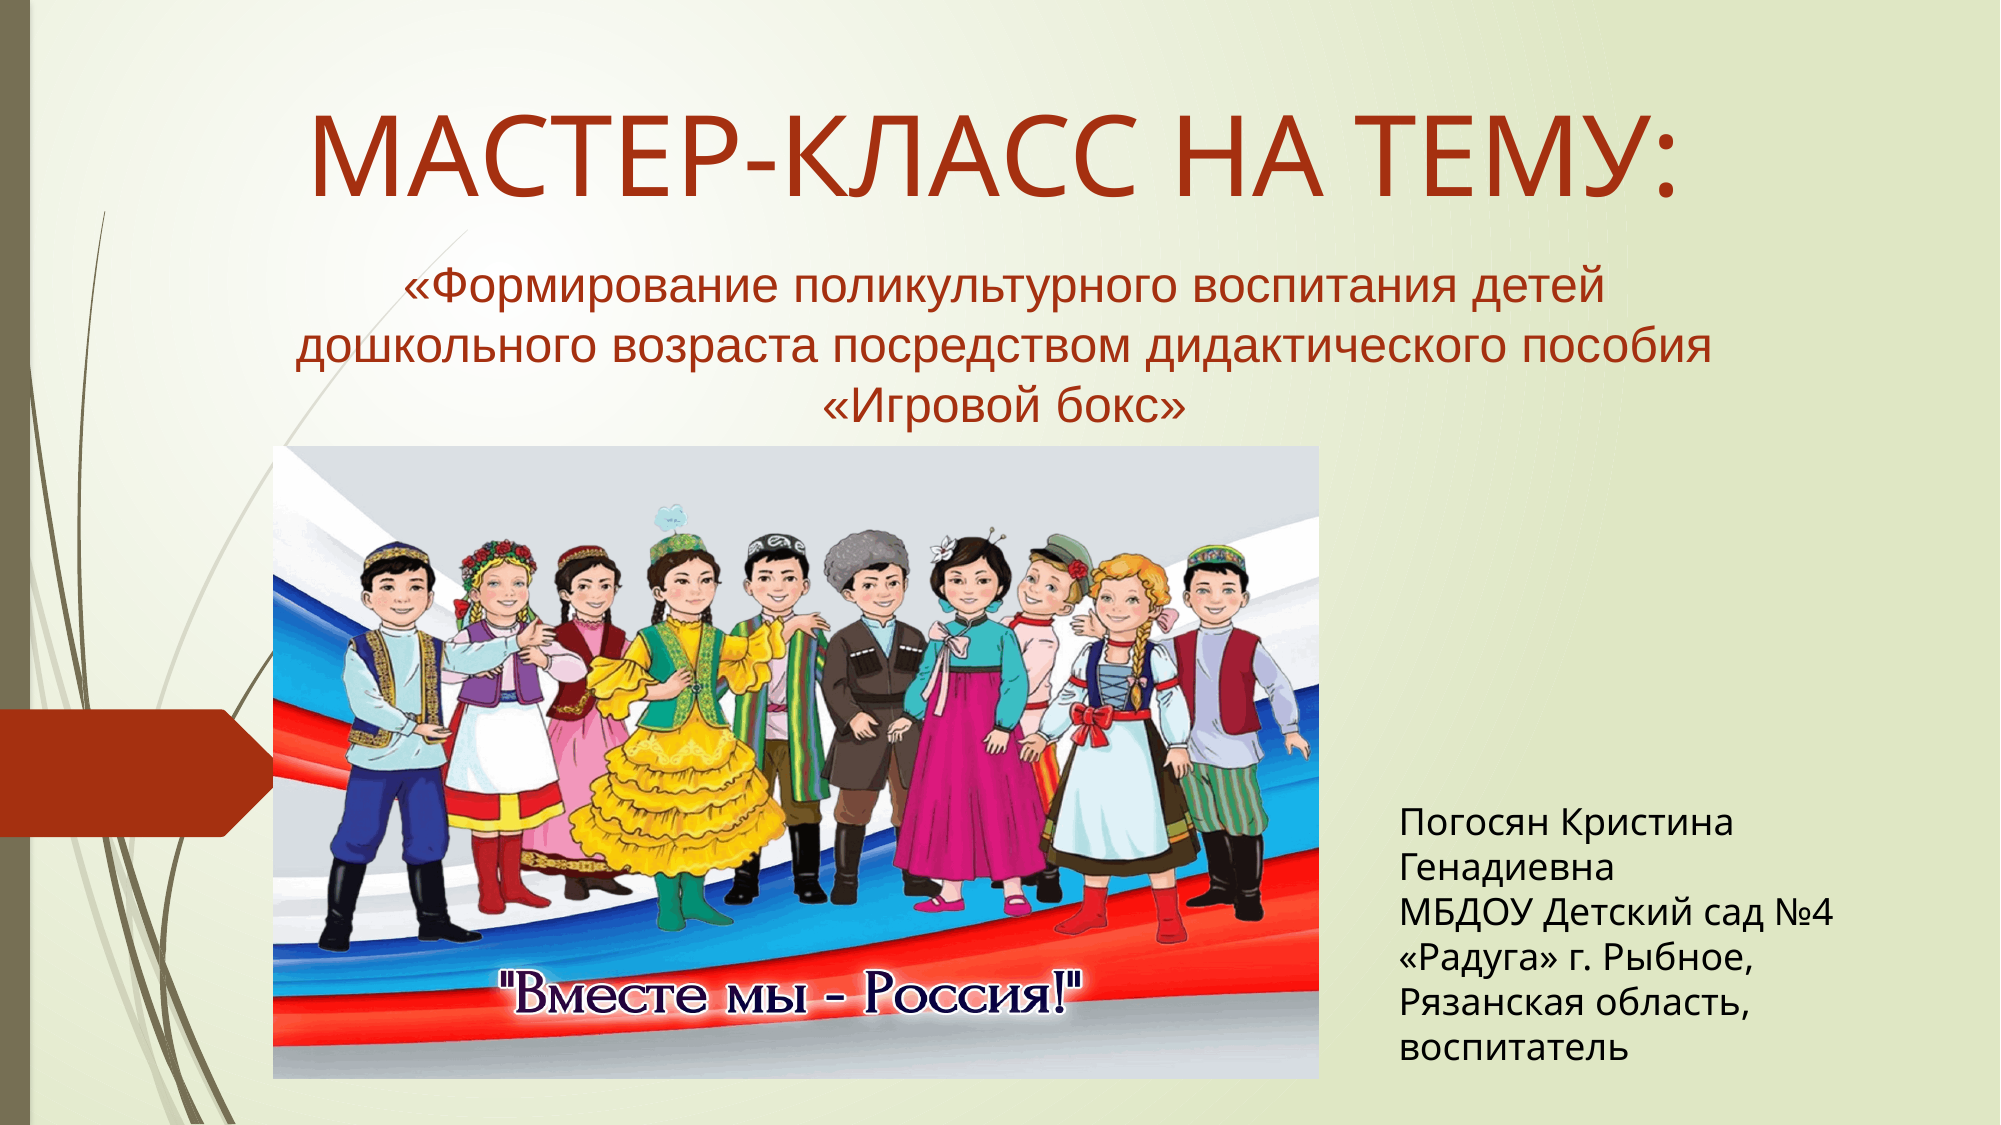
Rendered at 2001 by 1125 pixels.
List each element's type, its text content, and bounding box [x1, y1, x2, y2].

subtitle «Формирование поликультурного воспитания детей дошкольного возраста посредством дидактического пособия «Игровой бокс» [273, 244, 1736, 430]
text_box МАСТЕР-КЛАСС НА ТЕМУ: [290, 76, 1698, 227]
text_box Погосян Кристина Генадиевна МБДОУ Детский сад №4 «Радуга» г. Рыбное, Рязанская область, воспитатель [1383, 790, 1965, 1076]
picture [273, 446, 1319, 1079]
